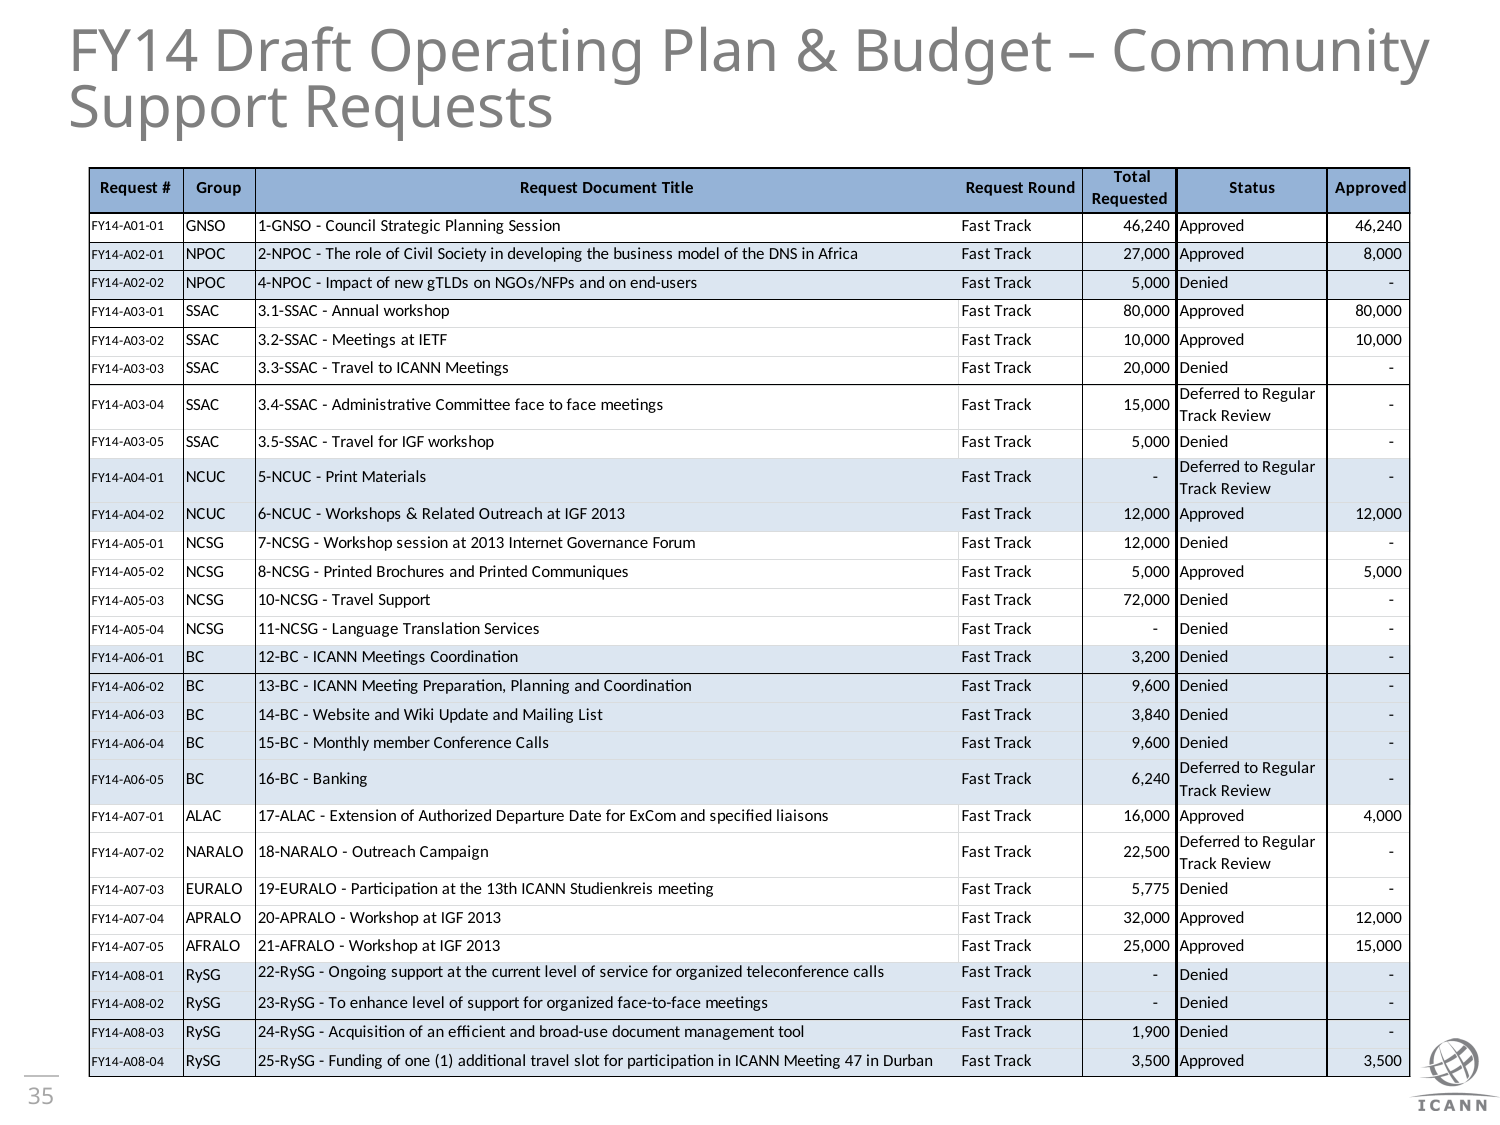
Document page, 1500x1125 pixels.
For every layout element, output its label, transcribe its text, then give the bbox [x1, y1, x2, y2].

picture [1409, 1038, 1500, 1111]
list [88, 167, 1412, 1079]
title FY14 Draft Operating Plan & Budget – Community Support Requests [54, 19, 1471, 116]
